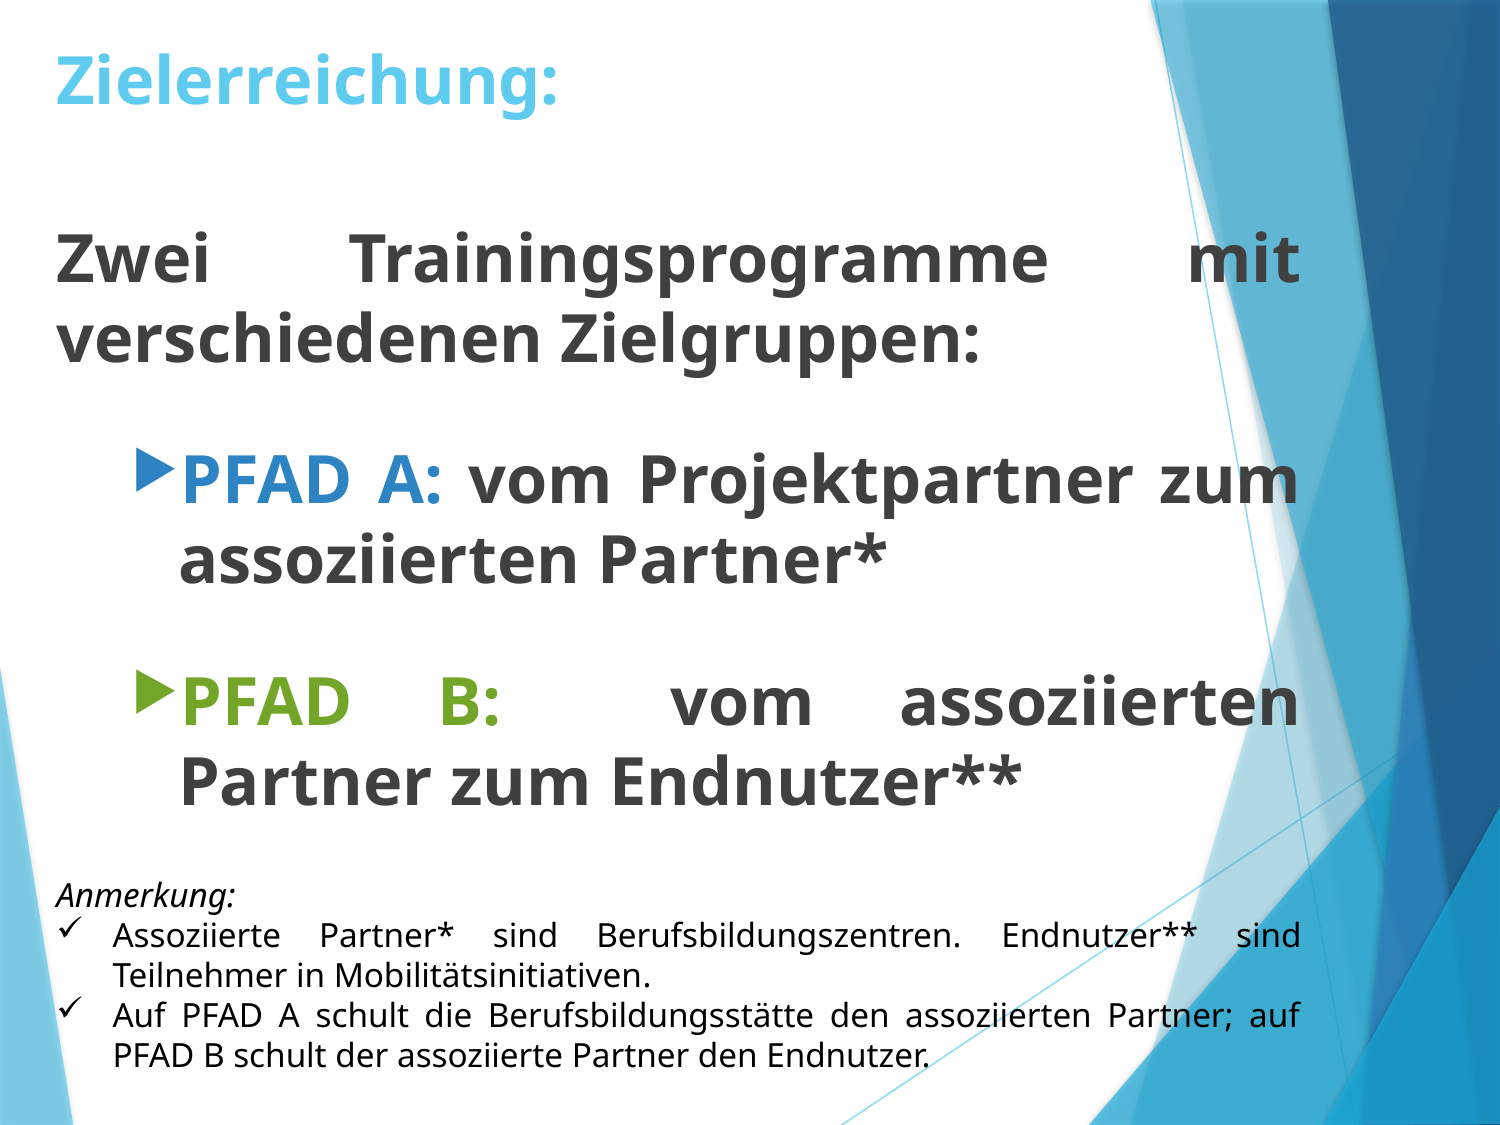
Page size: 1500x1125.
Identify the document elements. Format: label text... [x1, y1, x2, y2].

text_box Zielerreichung: [41, 30, 1117, 114]
text_box Zwei Trainingsprogramme mit verschiedenen Zielgruppen: PFAD A: vom Projektpartner zum assoziierten Partner* PFAD B: vom assoziierten Partner zum Endnutzer** Anmerkung: Assoziierte Partner* sind Berufsbildungszentren. Endnutzer** sind Teilnehmer in Mobilitätsinitiativen. Auf PFAD A schult die Berufsbildungsstätte den assoziierten Partner; auf PFAD B schult der assoziierte Partner den Endnutzer. [41, 208, 1317, 1083]
